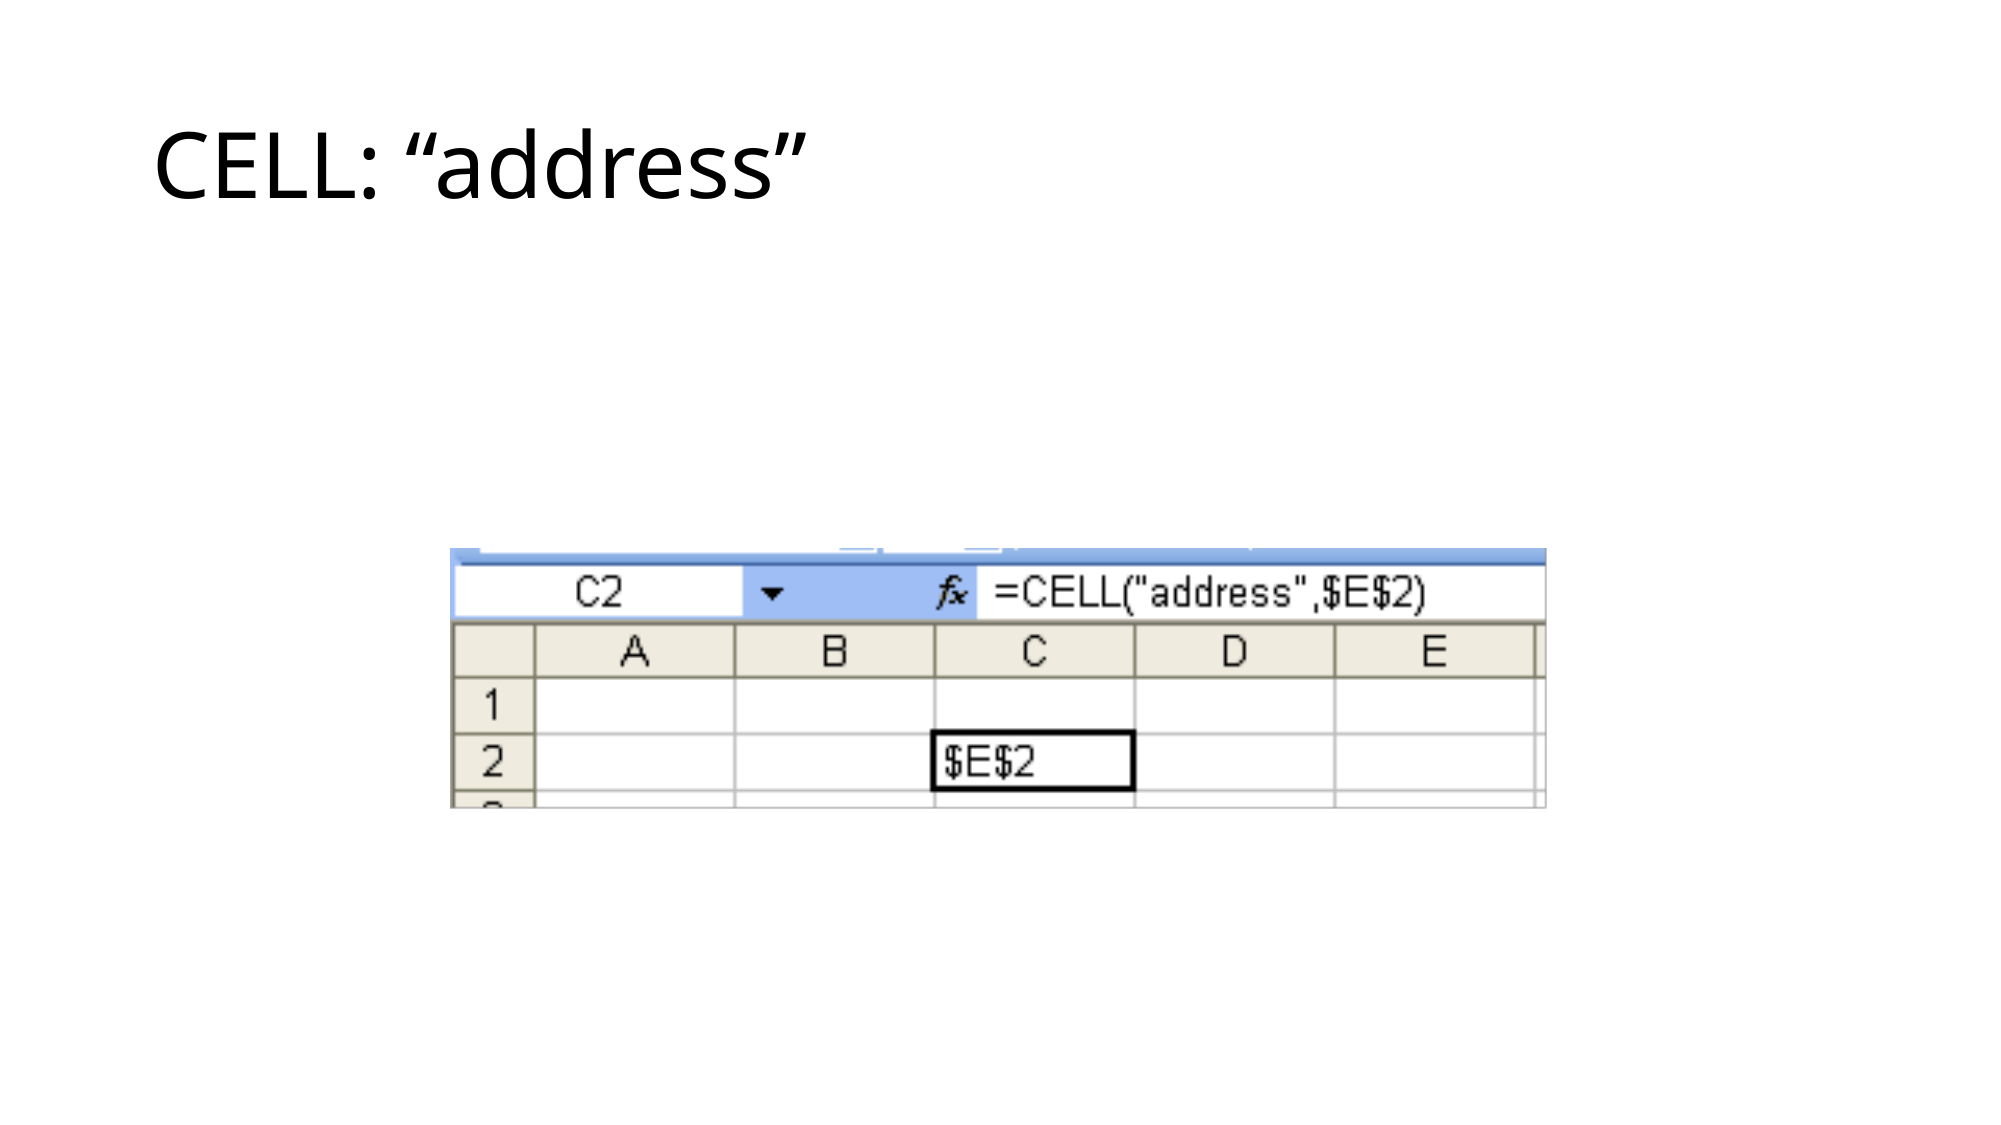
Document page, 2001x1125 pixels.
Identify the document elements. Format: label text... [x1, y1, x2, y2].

title CELL: “address” [137, 59, 1863, 278]
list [449, 548, 1550, 812]
